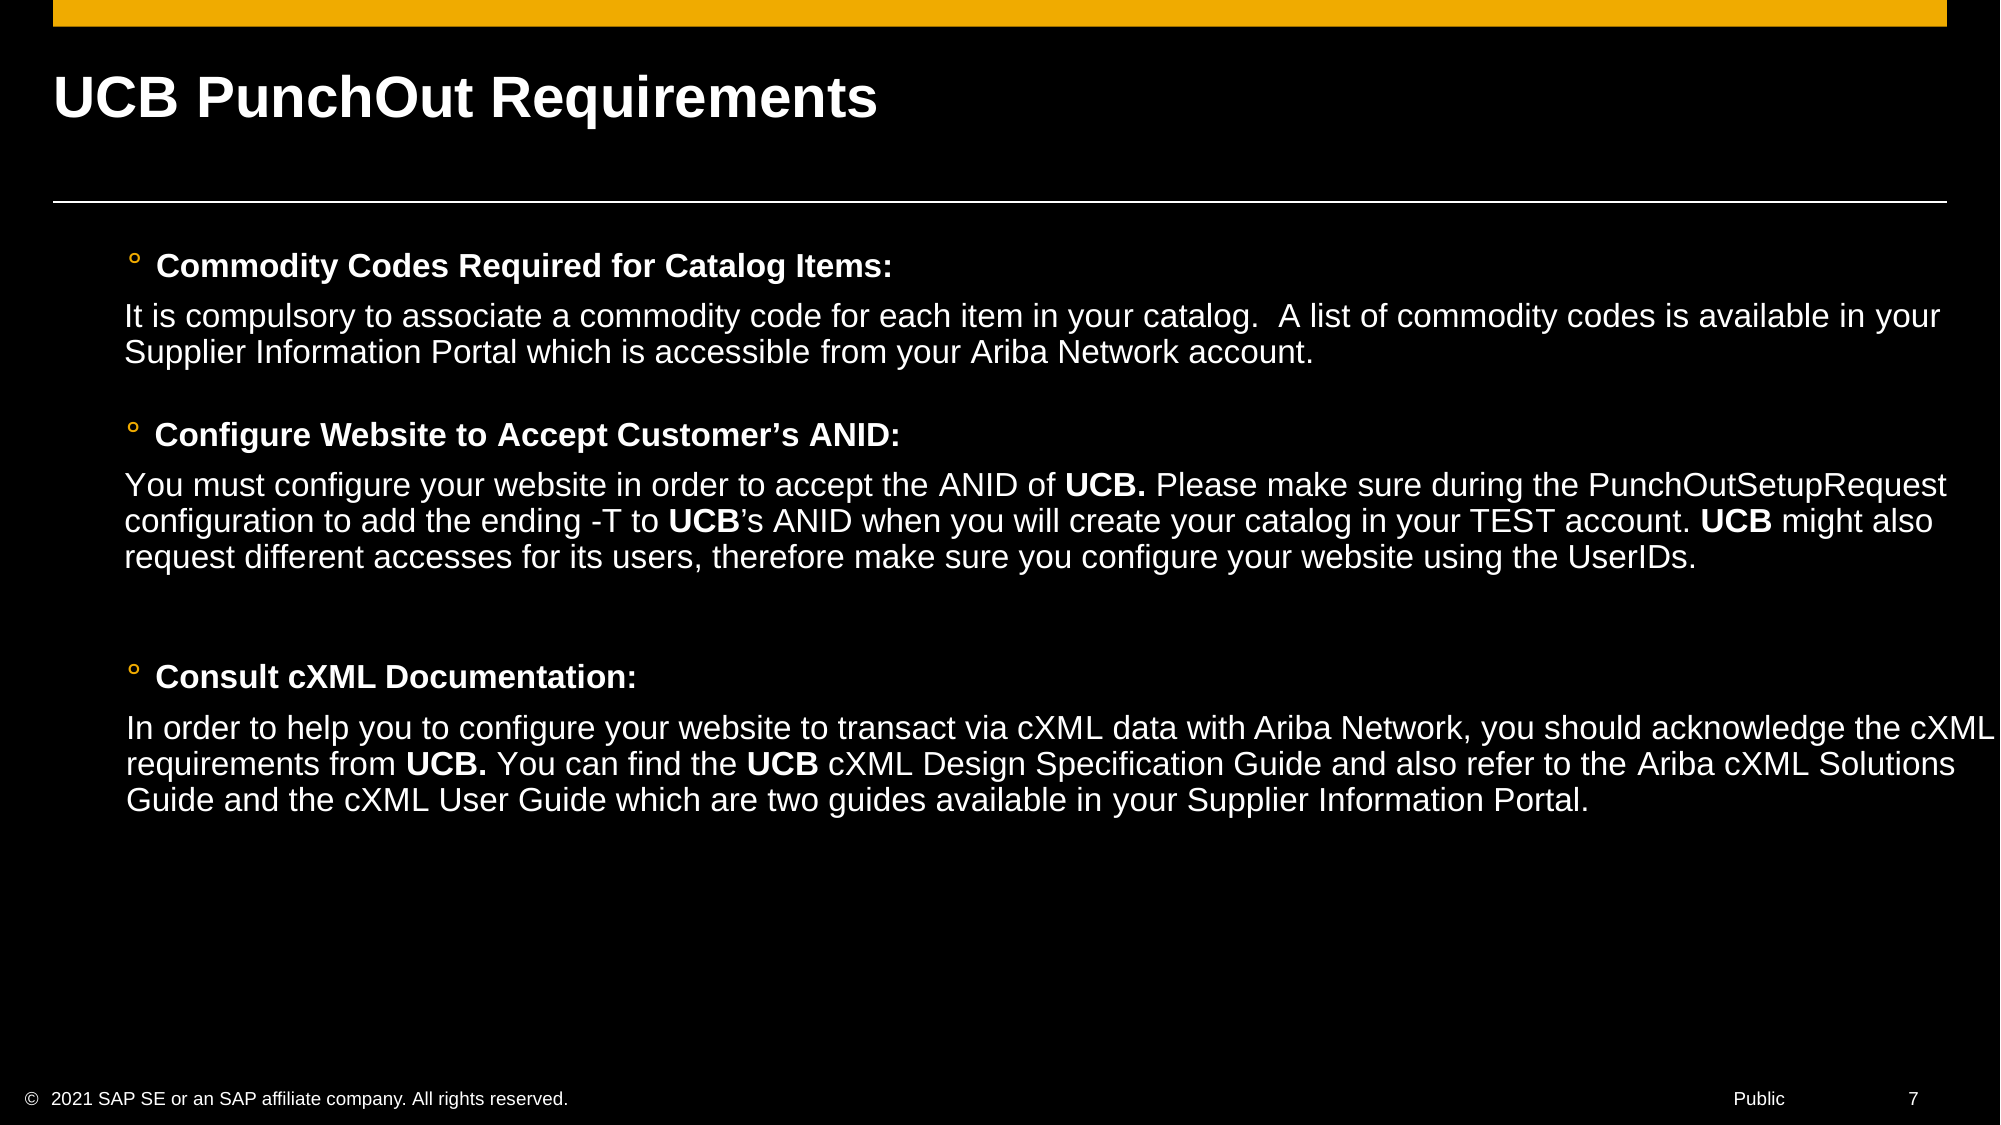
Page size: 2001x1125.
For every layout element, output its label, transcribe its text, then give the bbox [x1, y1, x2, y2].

text_box © 2021 SAP SE or an SAP affiliate company. All rights reserved. Public 7 [24, 1087, 1975, 1110]
text_box °Commodity Codes Required for Catalog Items: [127, 243, 895, 284]
text_box UCBPunchOut Requirements [53, 59, 880, 130]
text_box In order to help you to configure your website to transact via cXML data withAriba Network, you should acknowledge the cXML requirements fromUCB.You can find theUCBcXML Design Specification Guide and also refer to the Ariba cXML Solutions Guide and the cXML User Guide which are two guides available in your Supplier Information Portal. [126, 706, 1997, 819]
text_box °Configure Website to Accept Customer’s ANID: [125, 413, 902, 453]
text_box You must configure your website in order to accept the ANID ofUCB.Please make sure during the PunchOutSetupRequest configuration to add the ending-T toUCB’s ANID when you will create your catalog in your TEST account.UCBmight also request different accesses for its users, therefore make sure you configure your website using the UserIDs. [124, 463, 1948, 576]
text_box [0, 0, 2000, 1125]
text_box °Consult cXML Documentation: [126, 655, 639, 696]
text_box It is compulsory to associate a commodity code for each item in your catalog. A list of commodity codes is available in your Supplier Information Portal which is accessible from your Ariba Network account. [124, 294, 1941, 371]
text_box [52, 0, 1948, 27]
